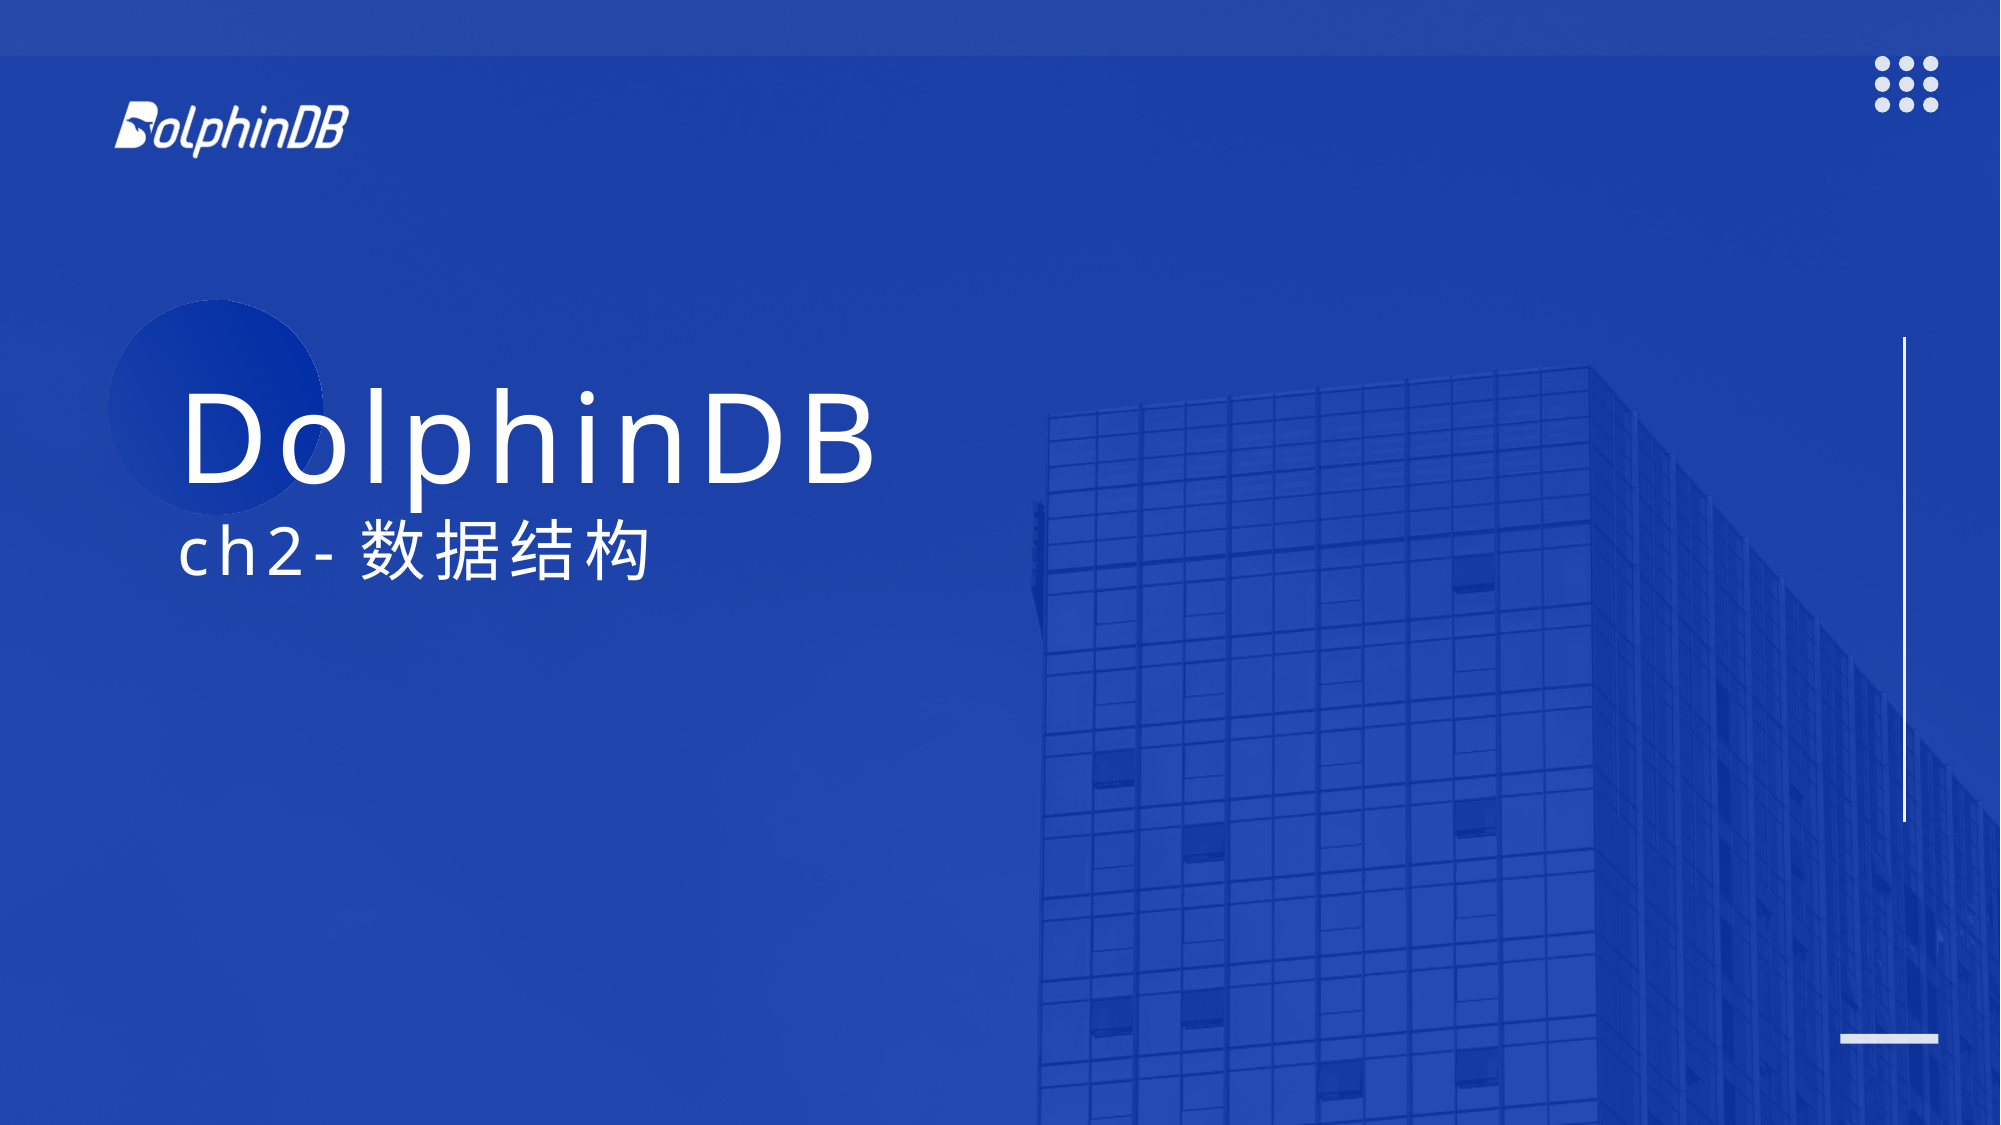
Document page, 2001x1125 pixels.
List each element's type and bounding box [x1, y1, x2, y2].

text_box [1874, 55, 1939, 113]
picture [0, 0, 2000, 1125]
